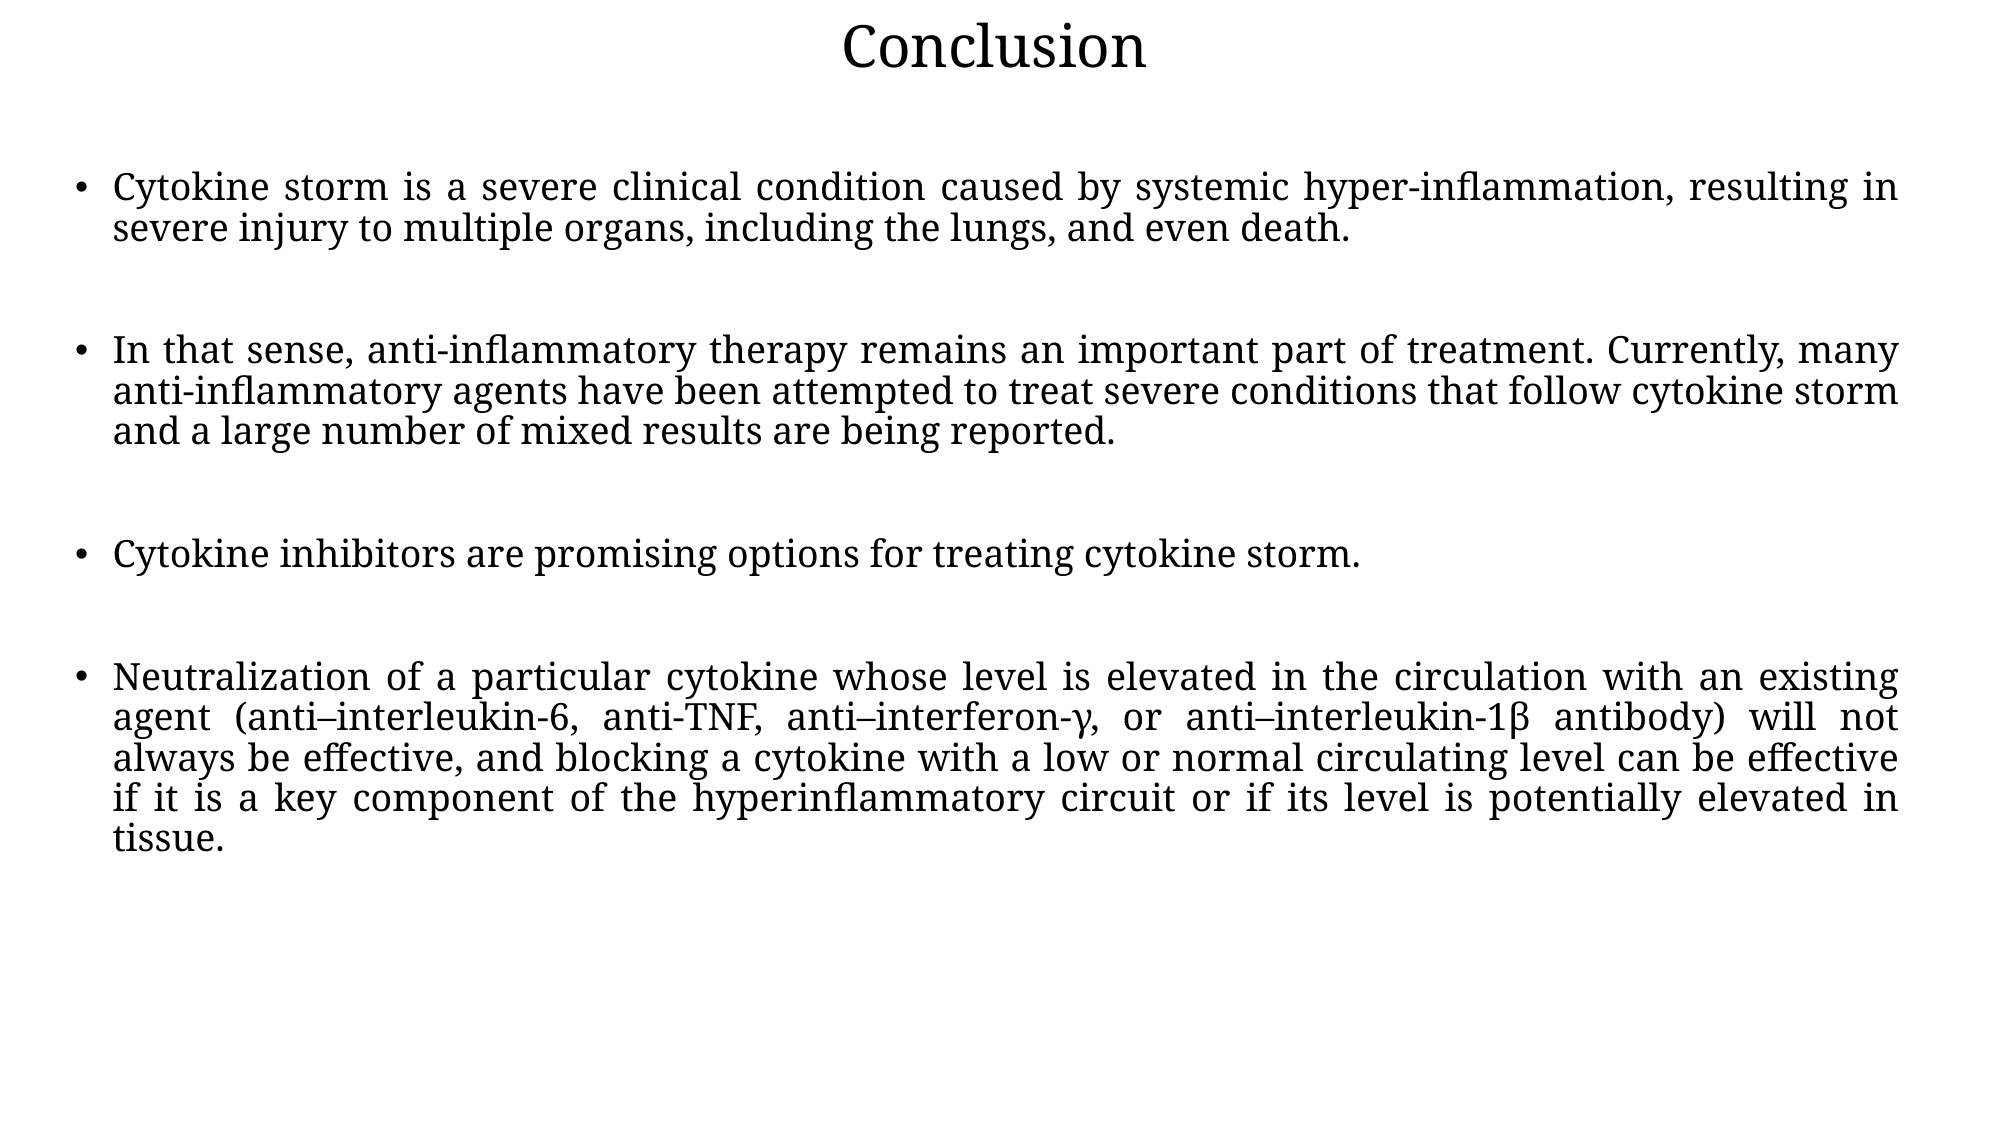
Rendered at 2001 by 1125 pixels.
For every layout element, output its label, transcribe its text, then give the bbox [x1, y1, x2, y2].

title Conclusion [111, 1, 1879, 96]
list Cytokine storm is a severe clinical condition caused by systemic hyper-inflammation, resulting in severe injury to multiple organs, including the lungs, and even death. In that sense, anti-inflammatory therapy remains an important part of treatment. Currently, many anti-inflammatory agents have been attempted to treat severe conditions that follow cytokine storm and a large number of mixed results are being reported. Cytokine inhibitors are promising options for treating cytokine storm. Neutralization of a particular cytokine whose level is elevated in the circulation with an existing agent (anti–interleukin-6, anti-TNF, anti–interferon-γ, or anti–interleukin-1β antibody) will not always be effective, and blocking a cytokine with a low or normal circulating level can be effective if it is a key component of the hyperinflammatory circuit or if its level is potentially elevated in tissue. [60, 161, 1916, 1096]
